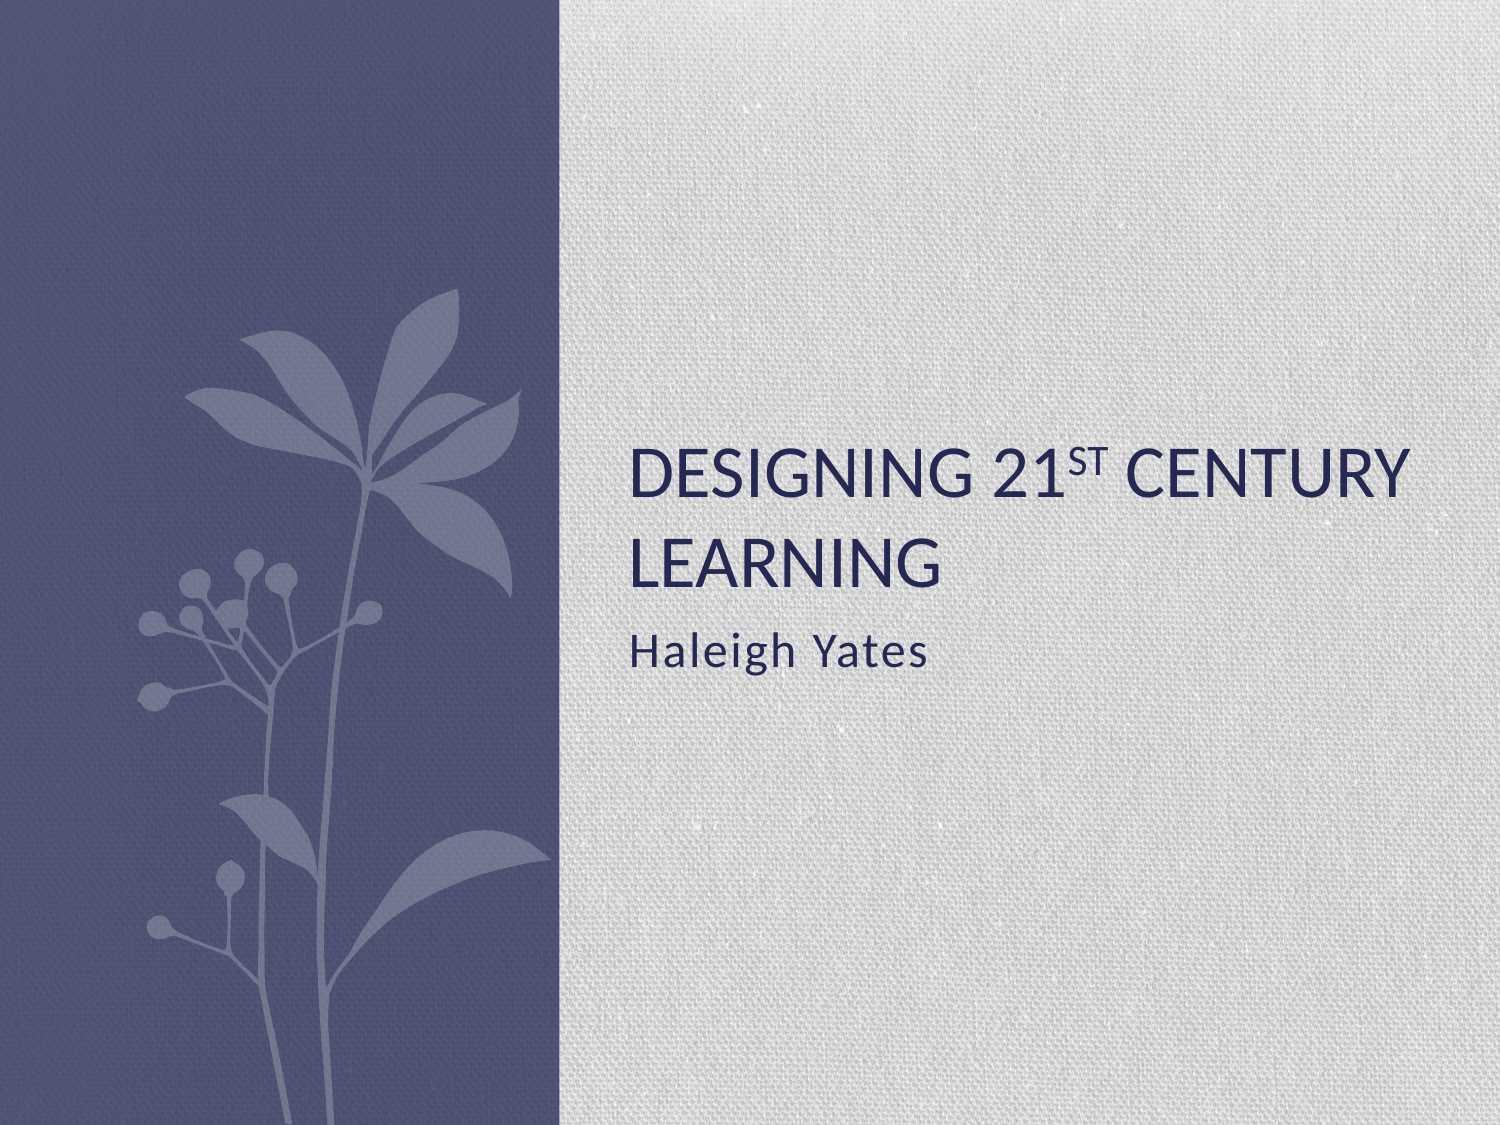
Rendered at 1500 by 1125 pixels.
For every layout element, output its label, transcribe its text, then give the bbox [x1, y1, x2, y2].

title Designing 21st Century learning [613, 232, 1454, 611]
subtitle Haleigh Yates [614, 611, 1454, 870]
